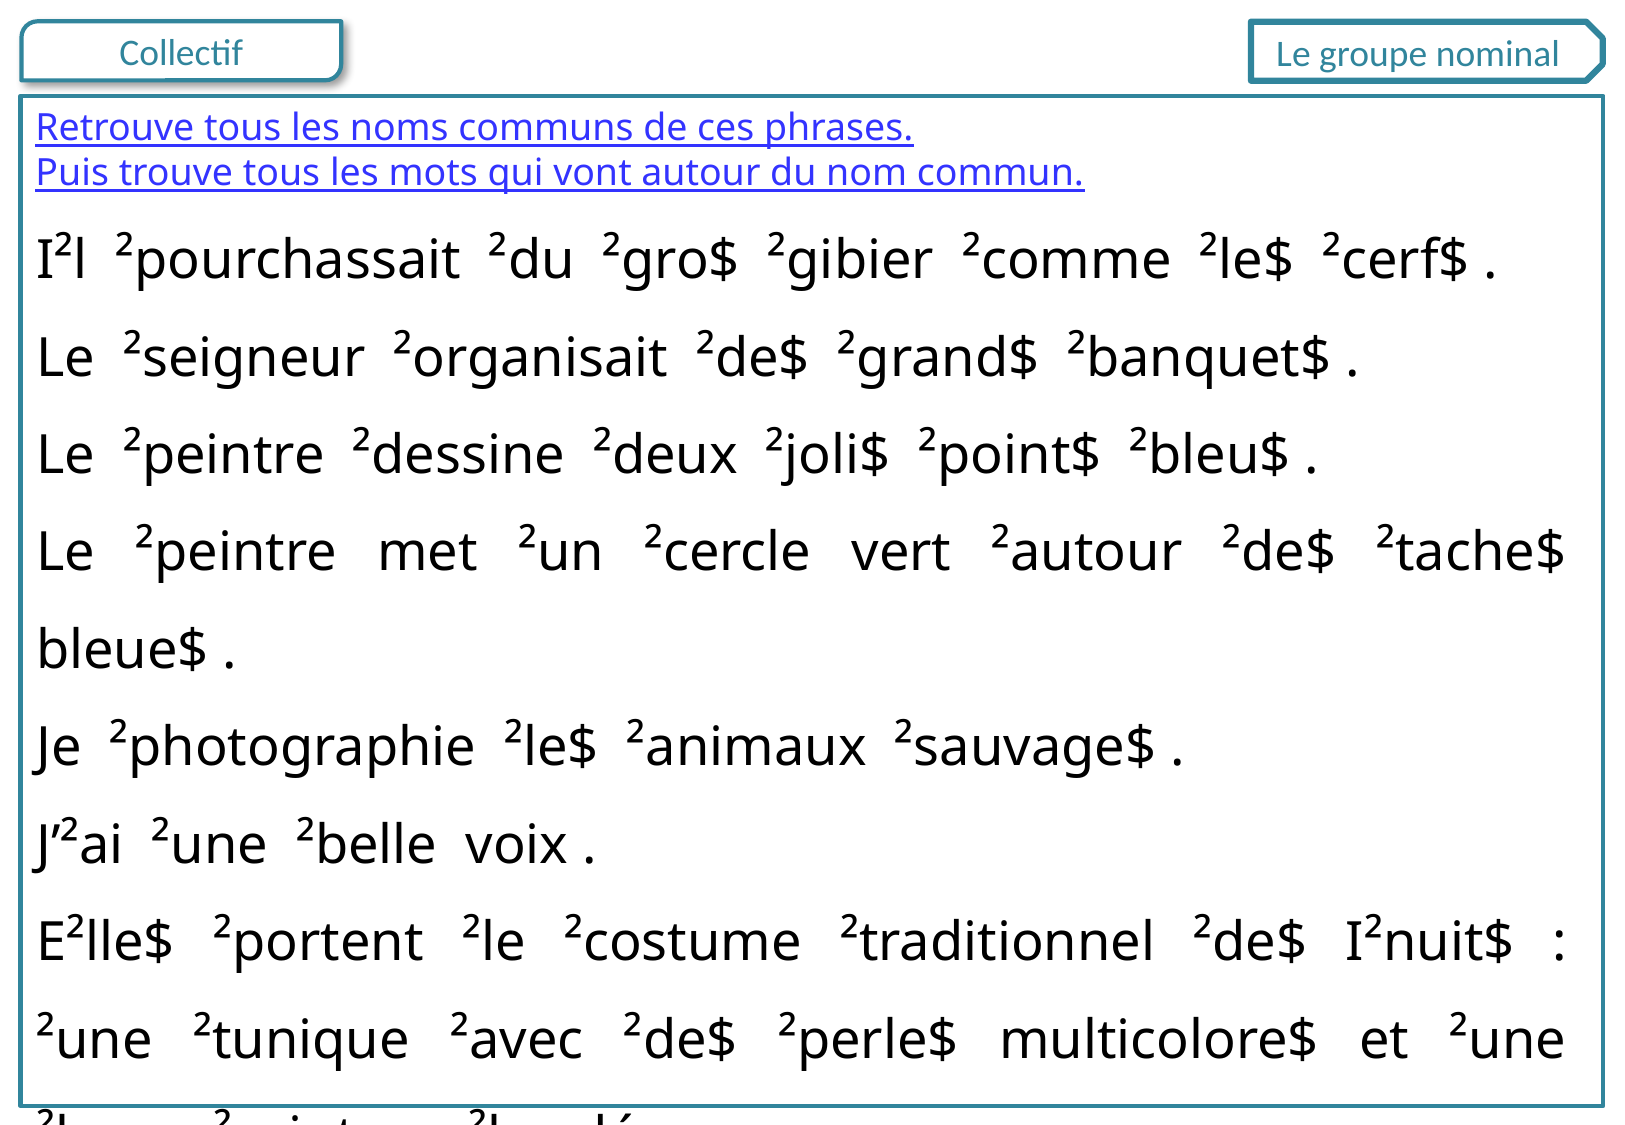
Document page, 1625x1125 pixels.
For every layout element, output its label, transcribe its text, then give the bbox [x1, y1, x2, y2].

list Le groupe nominal [1251, 21, 1585, 81]
list I²l ²pourchassait ²du ²gro$ ²gibier ²comme ²le$ ²cerf$ . Le ²seigneur ²organisait ²de$ ²grand$ ²banquet$ . Le ²peintre ²dessine ²deux ²joli$ ²point$ ²bleu$ . Le ²peintre met ²un ²cercle vert ²autour ²de$ ²tache$ bleue$ . Je ²photographie ²le$ ²animaux ²sauvage$ . J’²ai ²une ²belle voix . E²lle$ ²portent ²le ²costume ²traditionnel ²de$ I²nuit$ : ²une ²tunique ²avec ²de$ ²perle$ multicolore$ et ²une ²large ²ceinture ²brodée . A²dèle entend ²une ²toute ²petite voix ²derrière elle . [21, 184, 1604, 1106]
list Retrouve tous les noms communs de ces phrases. Puis trouve tous les mots qui vont autour du nom commun. [18, 94, 1605, 1108]
